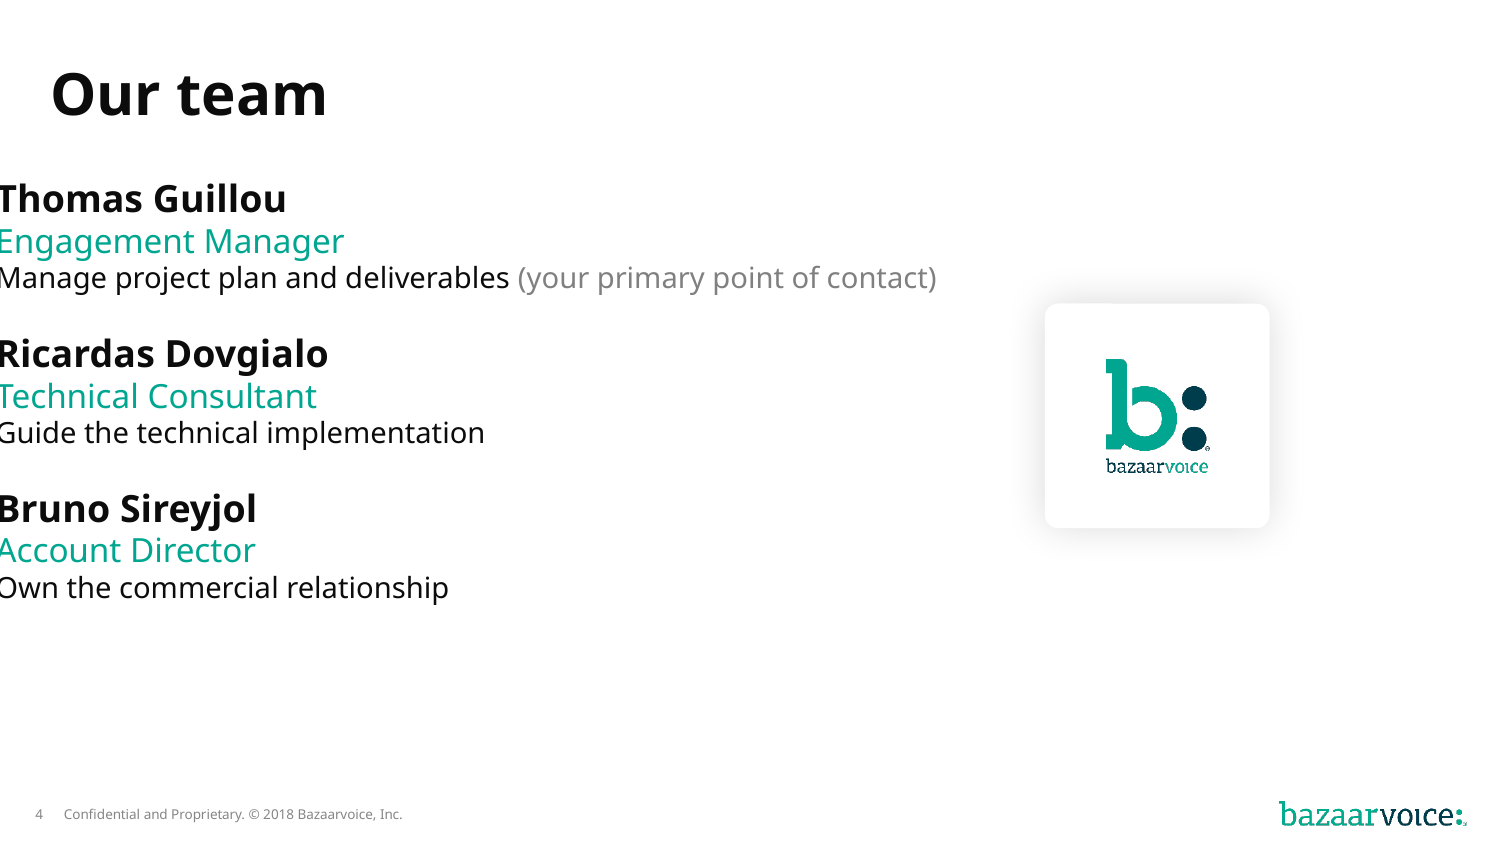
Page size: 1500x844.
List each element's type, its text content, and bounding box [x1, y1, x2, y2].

picture [1402, 812, 1409, 823]
text_box [1042, 301, 1272, 531]
title Our team [35, 33, 1460, 135]
text_box Thomas Guillou Engagement Manager Manage project plan and deliverables (your primary point of contact) Ricardas Dovgialo Technical Consultant Guide the technical implementation Bruno Sireyjol Account Director Own the commercial relationship [0, 167, 952, 612]
picture [1104, 357, 1211, 474]
picture [1279, 801, 1467, 826]
